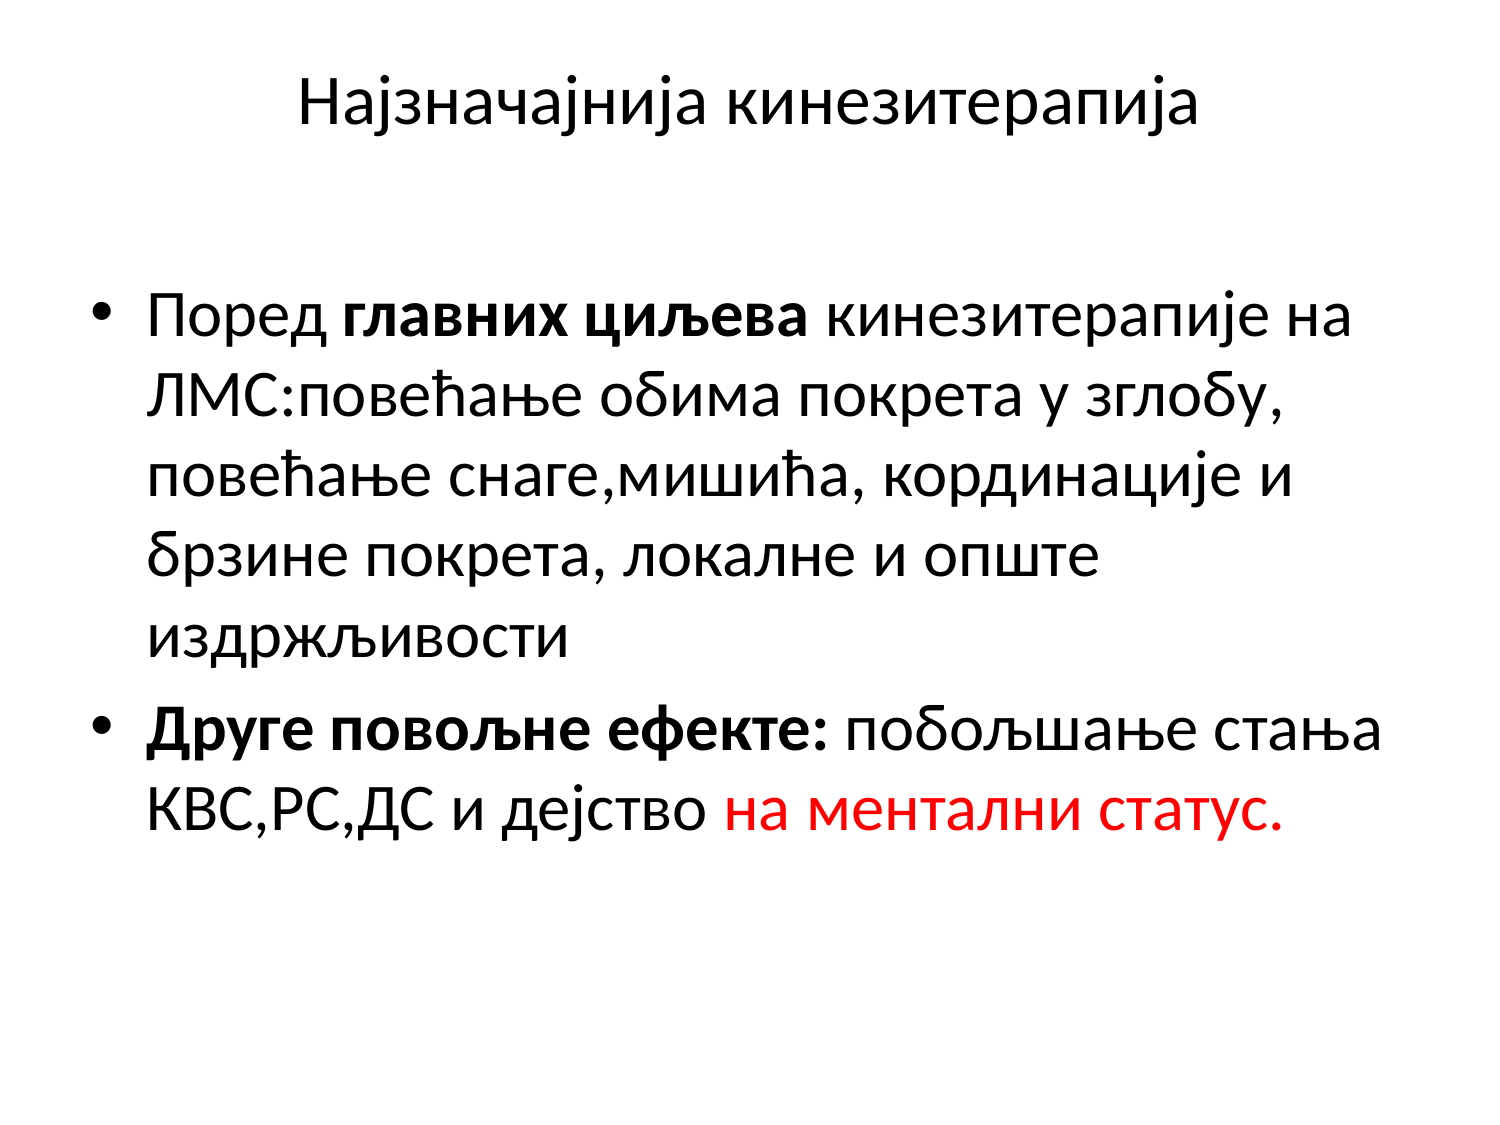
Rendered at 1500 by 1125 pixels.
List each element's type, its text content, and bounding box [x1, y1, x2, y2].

title Најзначајнија кинезитерапија [75, 45, 1425, 233]
list Поред главних циљева кинезитерапије на ЛМС:повећање обима покрета у зглобу, повећање снаге,мишића, кординације и брзине покрета, локалне и опште издржљивости Друге повољне ефекте: побољшање стања КВС,РС,ДС и дејство на ментални статус. [75, 262, 1425, 1005]
